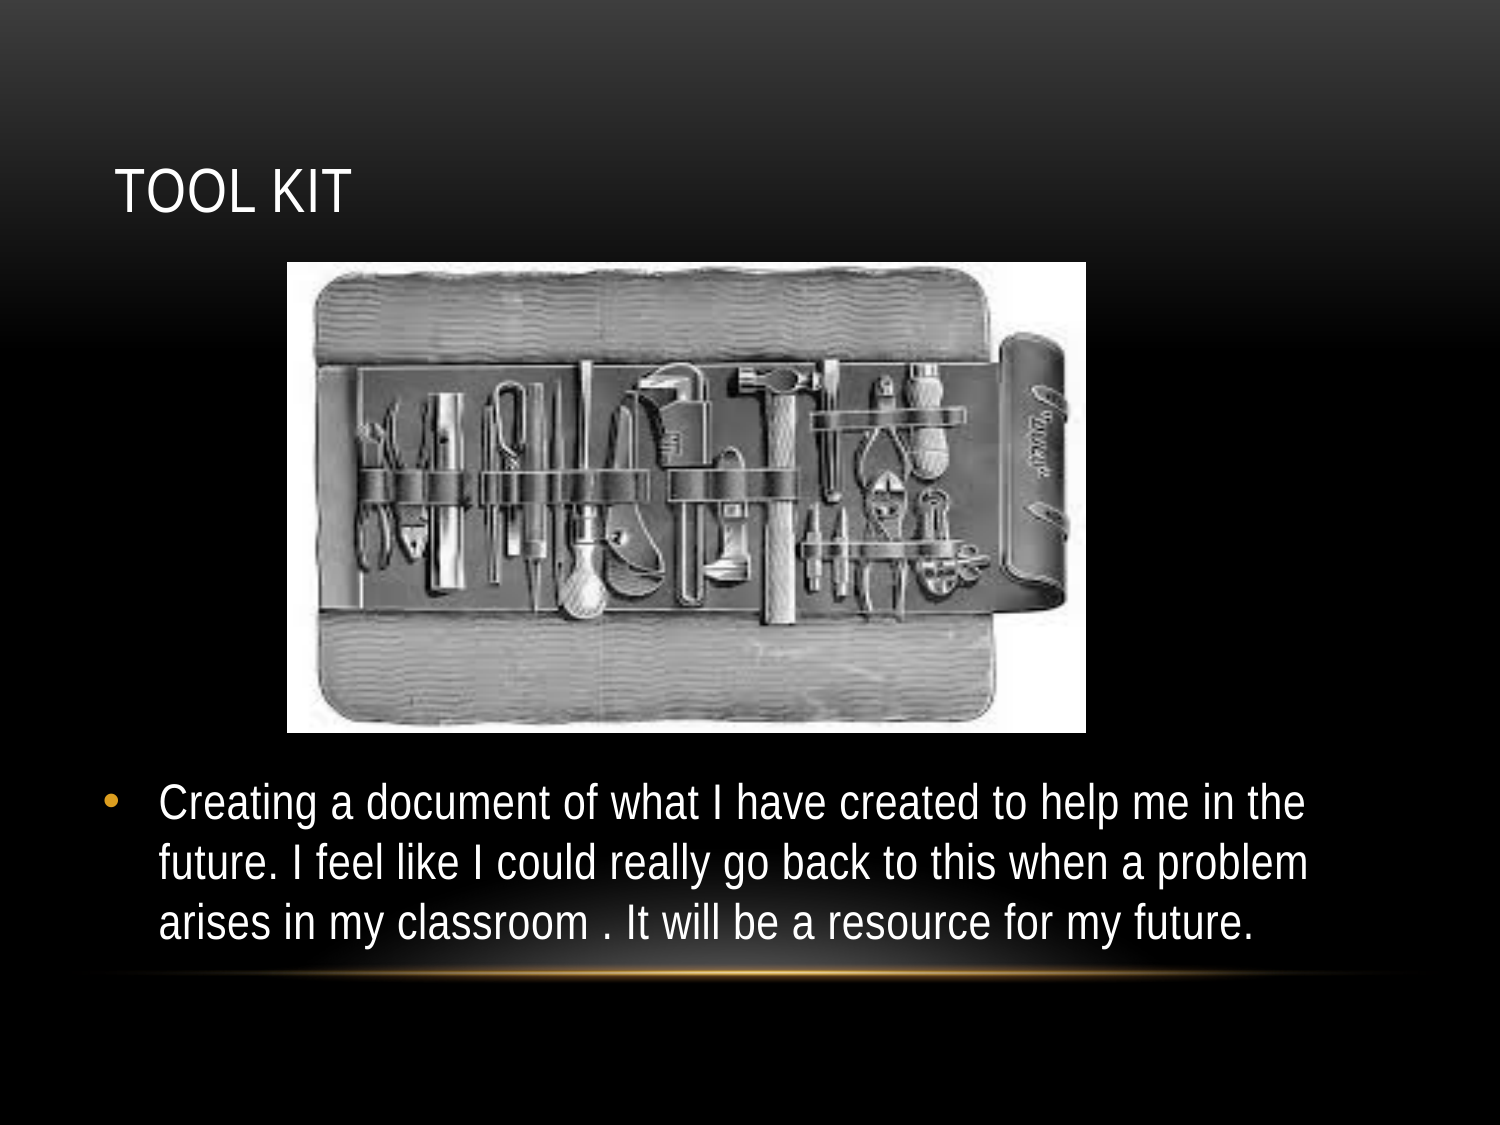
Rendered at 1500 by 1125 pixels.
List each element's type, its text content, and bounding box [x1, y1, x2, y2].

picture [0, 0, 1500, 1125]
list Creating a document of what I have created to help me in the future. I feel like I could really go back to this when a problem arises in my classroom . It will be a resource for my future. [87, 762, 1388, 1125]
title Tool Kit [99, 45, 1400, 233]
